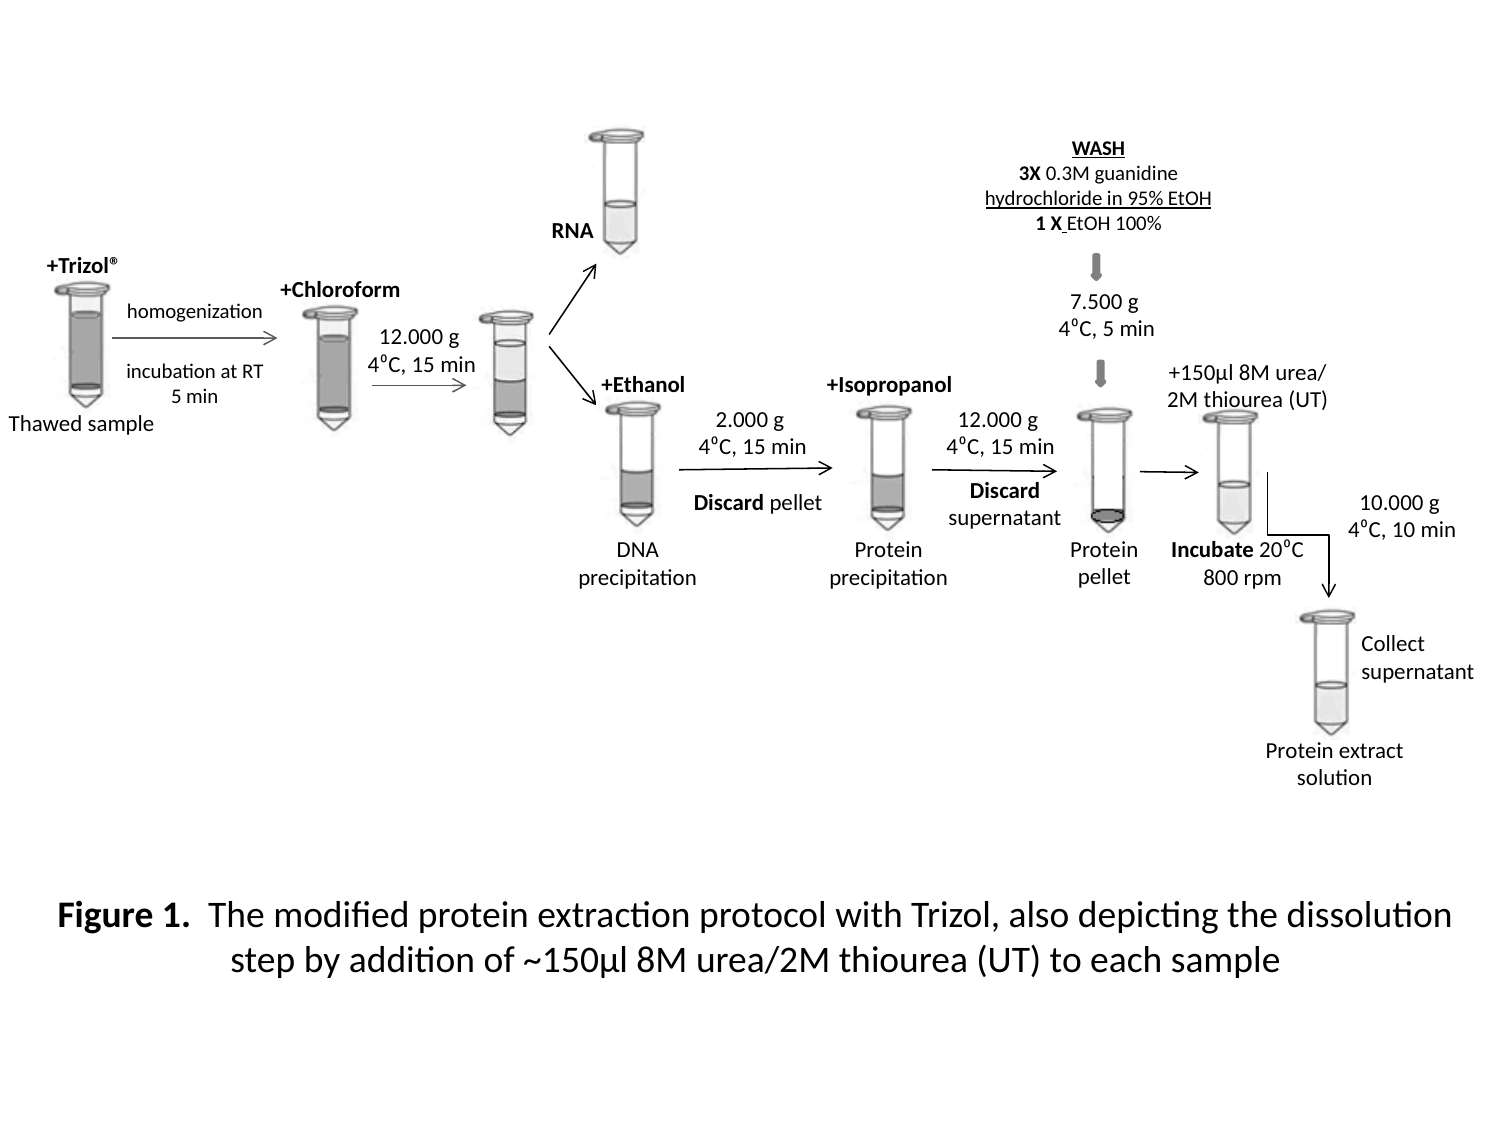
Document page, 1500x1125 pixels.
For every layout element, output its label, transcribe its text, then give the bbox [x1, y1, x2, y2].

text_box Figure 1. The modified protein extraction protocol with Trizol, also depicting the dissolution step by addition of ~150µl 8M urea/2M thiourea (UT) to each sample [41, 882, 1471, 988]
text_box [0, 125, 1500, 799]
